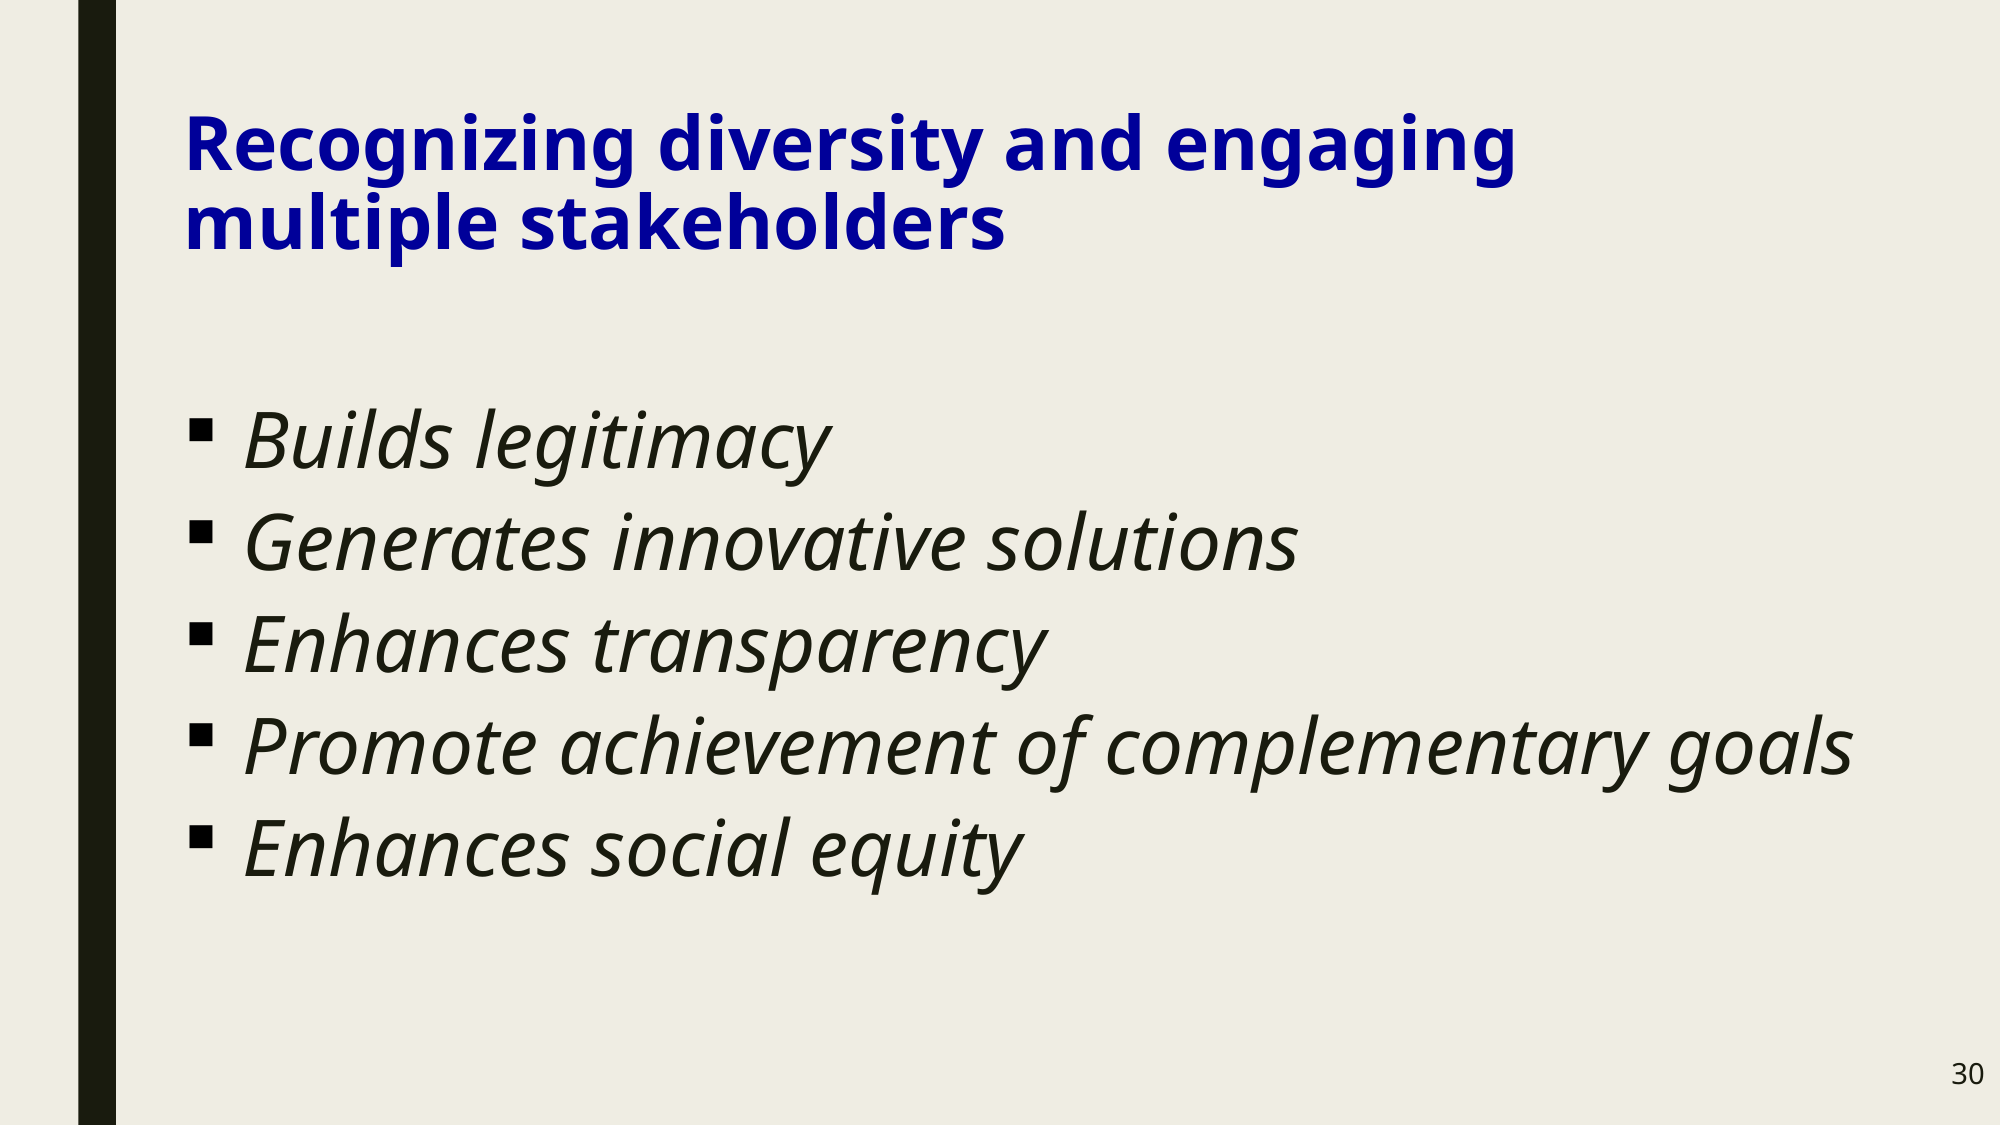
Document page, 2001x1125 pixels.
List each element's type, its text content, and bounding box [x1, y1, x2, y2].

list Builds legitimacy Generates innovative solutions Enhances transparency Promote achievement of complementary goals Enhances social equity [168, 390, 1895, 985]
slide_number 30 [1884, 1024, 2000, 1125]
title Recognizing diversity and engaging multiple stakeholders [168, 98, 1832, 315]
